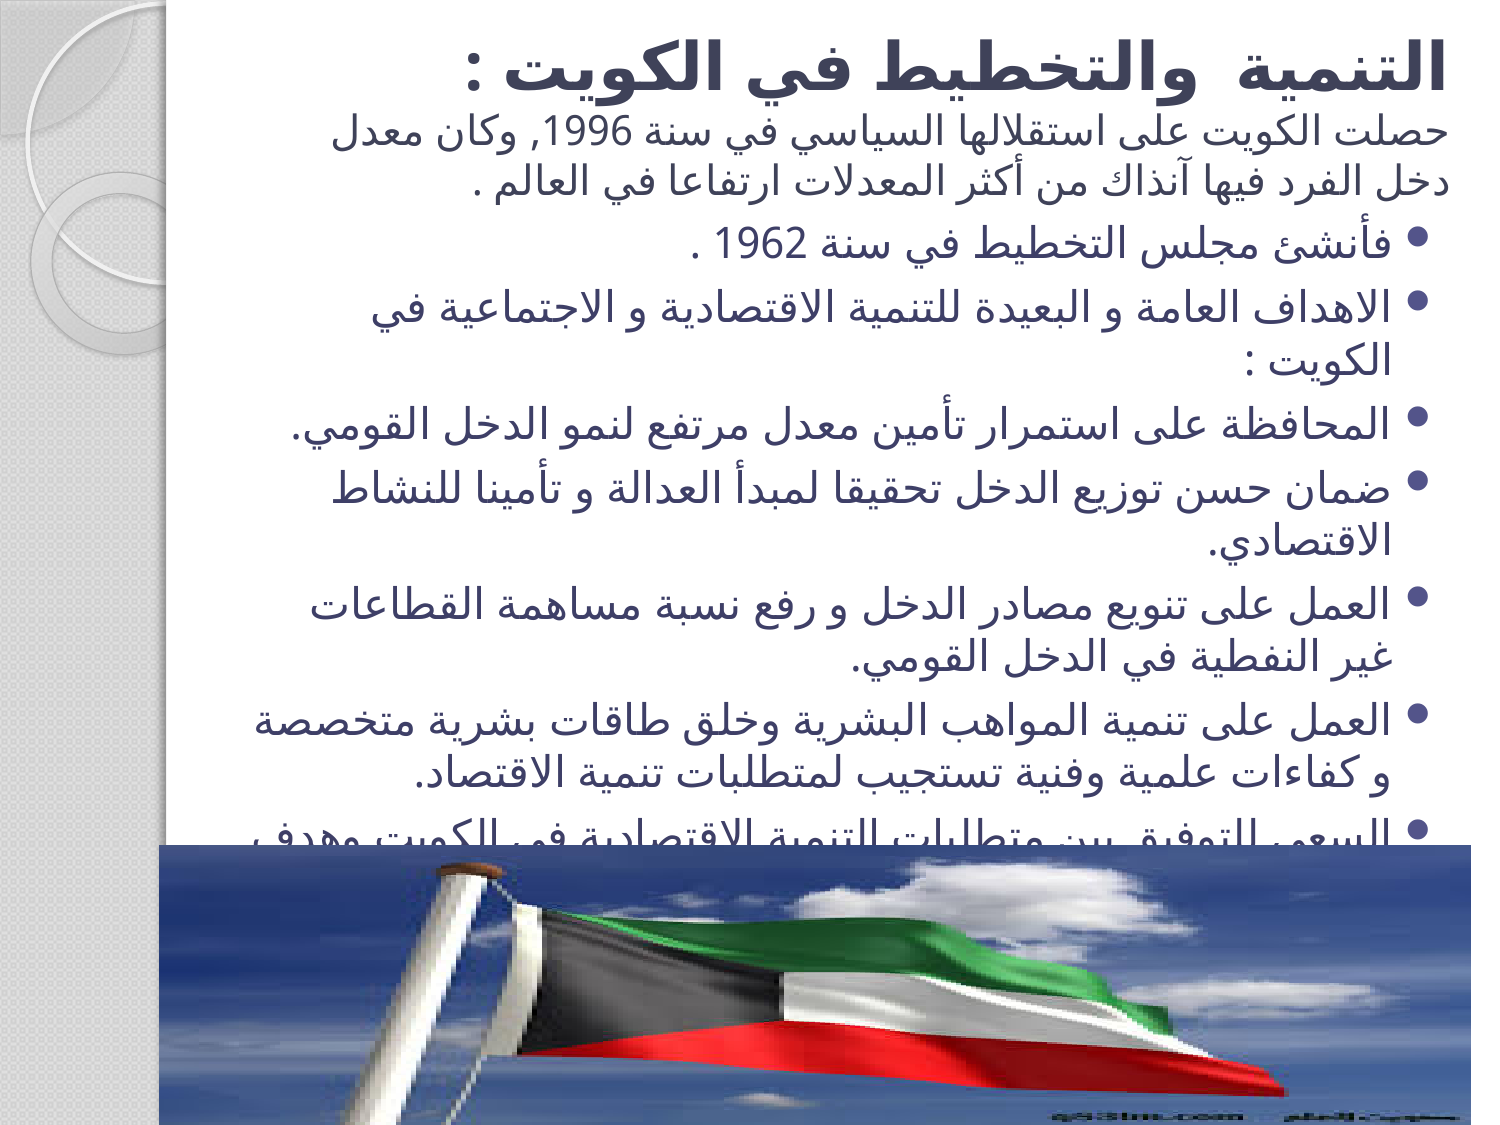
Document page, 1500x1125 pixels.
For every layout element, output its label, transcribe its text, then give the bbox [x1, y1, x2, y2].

title التنمية والتخطيط في الكويت : حصلت الكويت على استقلالها السياسي في سنة 1996, وكان معدل دخل الفرد فيها آنذاك من أكثر المعدلات ارتفاعا في العالم . [235, 45, 1466, 208]
list فأنشئ مجلس التخطيط في سنة 1962 . الاهداف العامة و البعيدة للتنمية الاقتصادية و الاجتماعية في الكويت : المحافظة على استمرار تأمين معدل مرتفع لنمو الدخل القومي. ضمان حسن توزيع الدخل تحقيقا لمبدأ العدالة و تأمينا للنشاط الاقتصادي. العمل على تنويع مصادر الدخل و رفع نسبة مساهمة القطاعات غير النفطية في الدخل القومي. العمل على تنمية المواهب البشرية وخلق طاقات بشرية متخصصة و كفاءات علمية وفنية تستجيب لمتطلبات تنمية الاقتصاد. السعي للتوفيق بين متطلبات التنمية الاقتصادية في الكويت وهدف التكامل الاقتصادي العربي المنشود. [235, 208, 1466, 842]
picture [159, 845, 1471, 1125]
